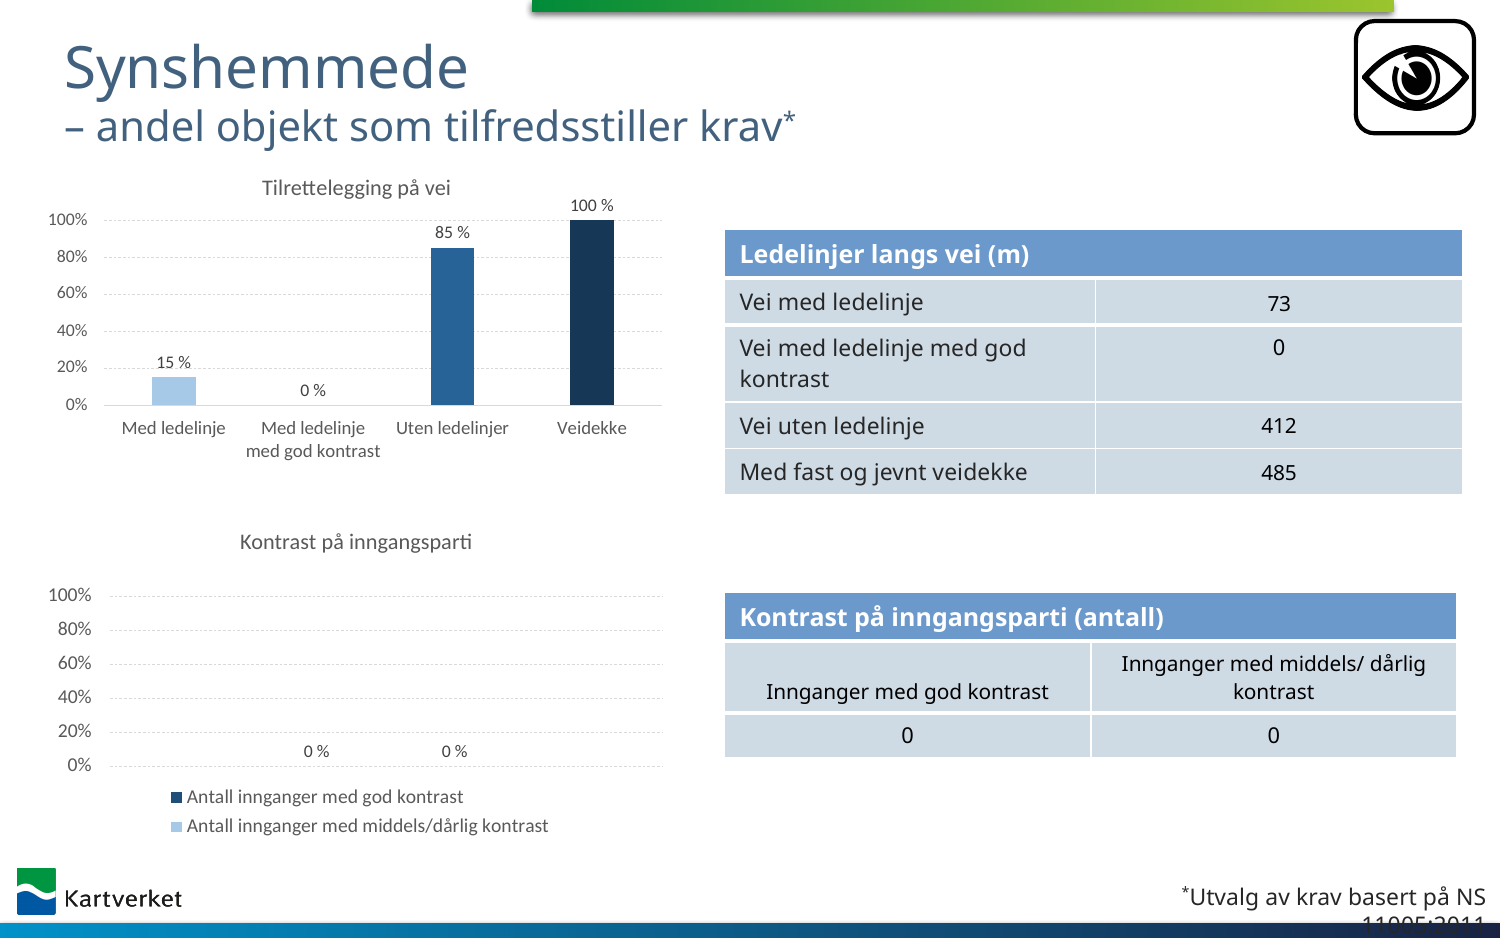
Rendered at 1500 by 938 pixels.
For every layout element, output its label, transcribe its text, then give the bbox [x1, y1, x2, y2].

table_cell 0 [1096, 327, 1462, 401]
table_cell 485 [1096, 449, 1462, 494]
table_cell Vei uten ledelinje [725, 403, 1095, 448]
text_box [1355, 20, 1475, 134]
table_cell Vei med ledelinje med god kontrast [725, 327, 1095, 401]
table_cell Innganger med middels/ dårlig kontrast [1092, 643, 1456, 711]
table_header Kontrast på inngangsparti (antall) [725, 593, 1456, 639]
table_cell Vei med ledelinje [725, 280, 1095, 323]
table_cell 0 [1092, 715, 1456, 757]
picture [41, 166, 673, 492]
table_header Ledelinjer langs vei (m) [725, 230, 1462, 276]
text_box Synshemmede – andel objekt som tilfredsstiller krav* [49, 24, 1431, 158]
table_cell 73 [1096, 280, 1462, 323]
picture [41, 520, 673, 846]
table_cell Med fast og jevnt veidekke [725, 449, 1095, 494]
table_cell Innganger med god kontrast [725, 643, 1090, 711]
text_box *Utvalg av krav basert på NS 11005:2011 [1068, 873, 1500, 938]
table_cell 412 [1096, 403, 1462, 448]
table_cell 0 [725, 715, 1090, 757]
